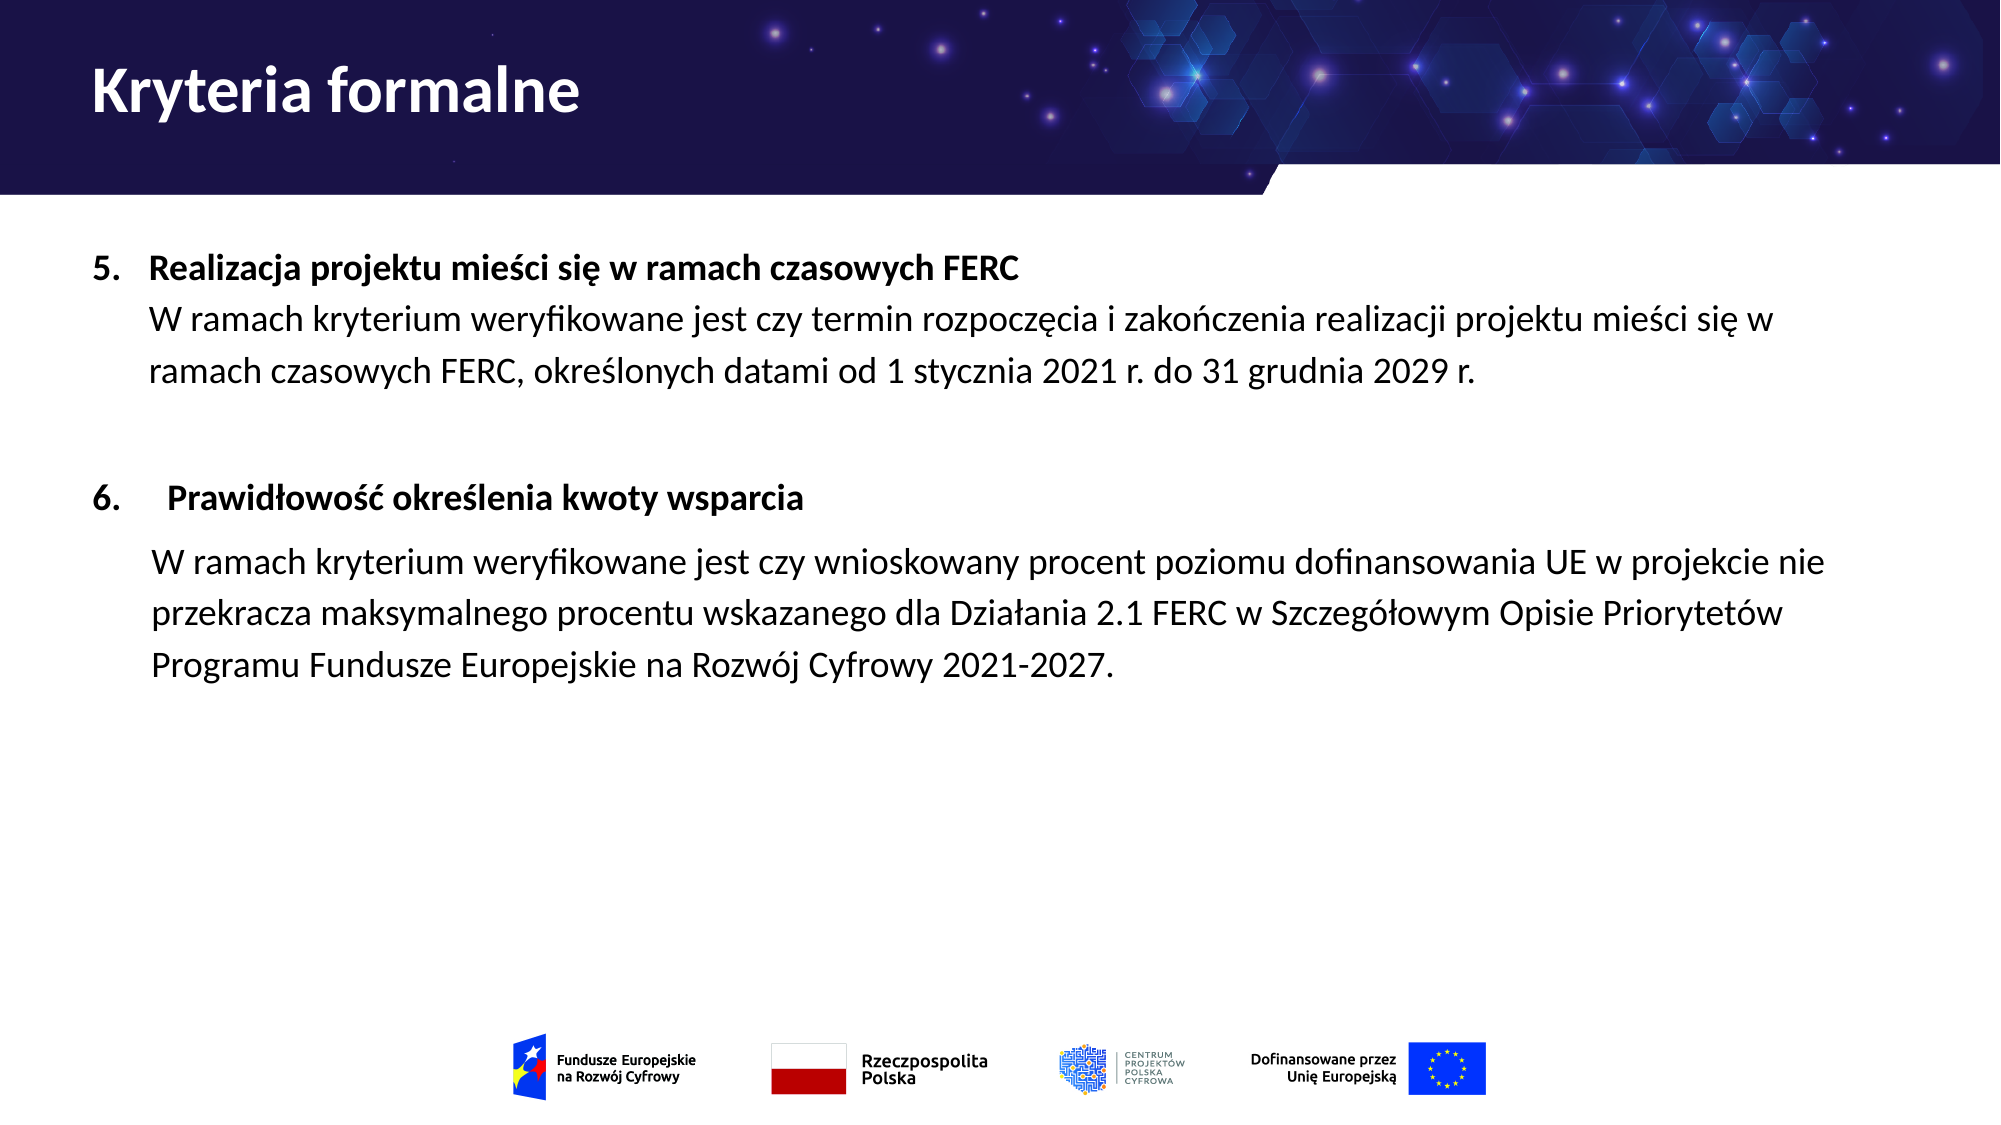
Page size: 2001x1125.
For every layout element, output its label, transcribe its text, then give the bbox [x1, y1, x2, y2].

picture [0, 0, 2000, 195]
title Kryteria formalne [77, 46, 1863, 136]
picture [491, 1011, 1509, 1122]
list Realizacja projektu mieści się w ramach czasowych FERC W ramach kryterium weryfikowane jest czy termin rozpoczęcia i zakończenia realizacji projektu mieści się w ramach czasowych FERC, określonych datami od 1 stycznia 2021 r. do 31 grudnia 2029 r. Prawidłowość określenia kwoty wsparcia W ramach kryterium weryfikowane jest czy wnioskowany procent poziomu dofinansowania UE w projekcie nie przekracza maksymalnego procentu wskazanego dla Działania 2.1 FERC w Szczegółowym Opisie Priorytetów Programu Fundusze Europejskie na Rozwój Cyfrowy 2021-2027. [77, 229, 1863, 904]
